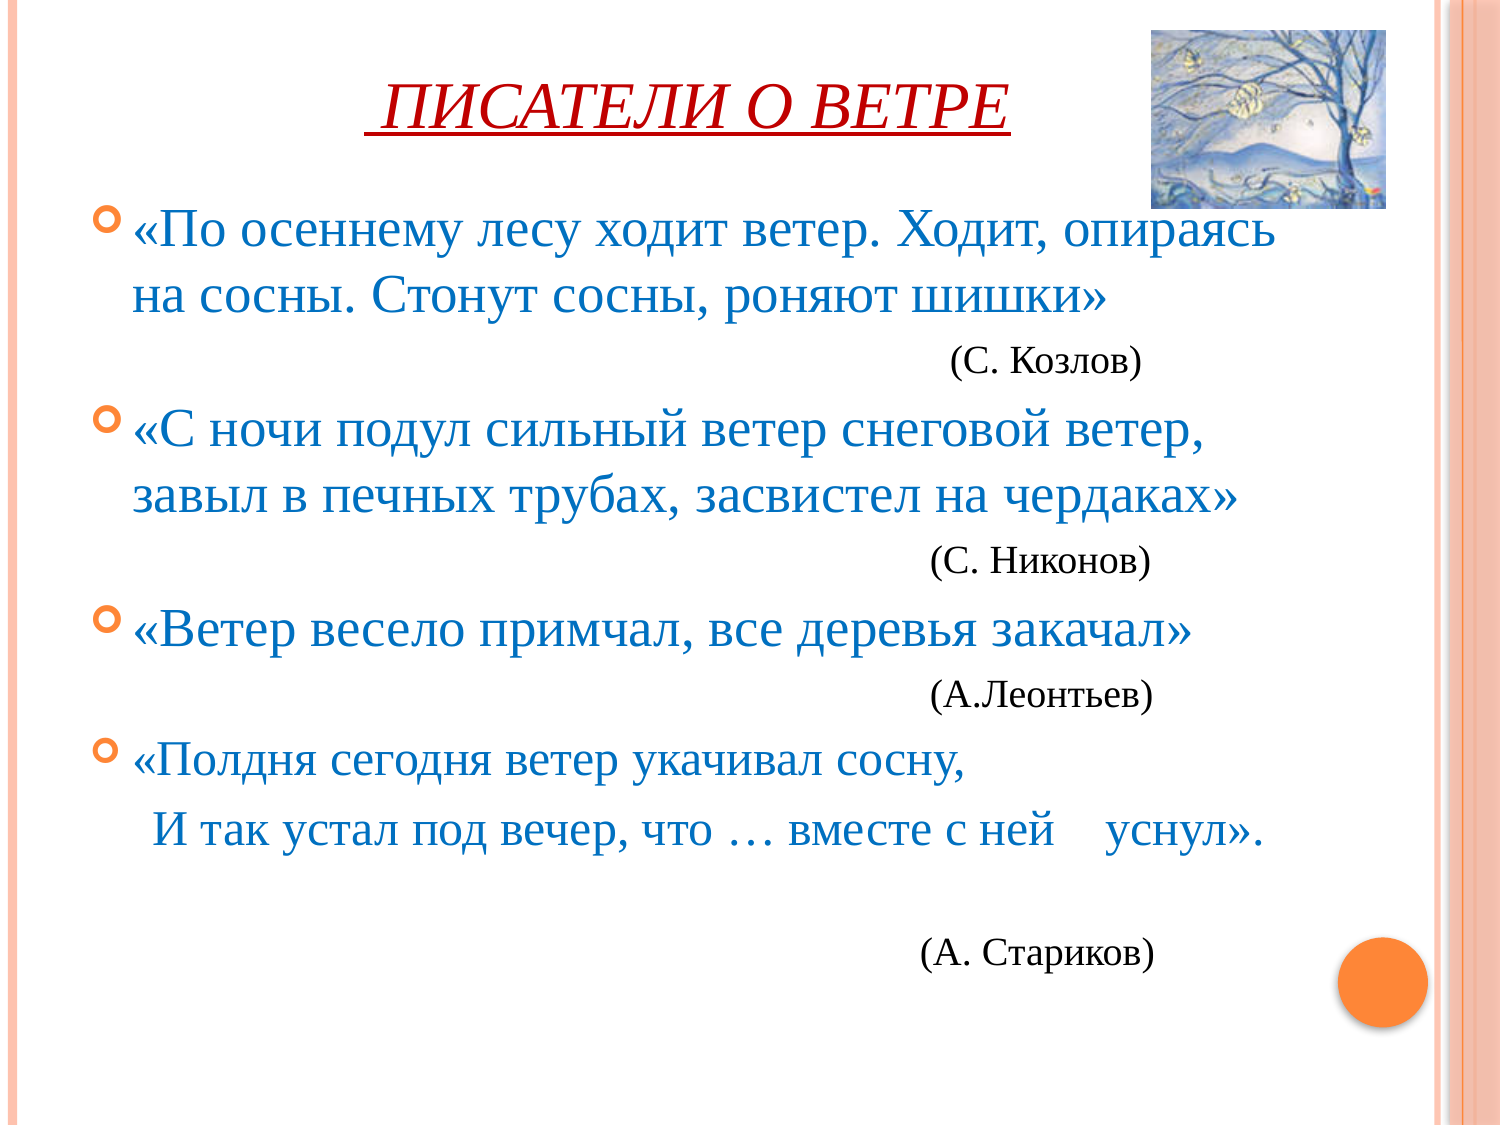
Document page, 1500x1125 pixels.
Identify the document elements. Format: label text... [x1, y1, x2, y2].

list «По осеннему лесу ходит ветер. Ходит, опираясь на сосны. Стонут сосны, роняют шишки» (С. Козлов) «С ночи подул сильный ветер снеговой ветер, завыл в печных трубах, засвистел на чердаках» (С. Никонов) «Ветер весело примчал, все деревья закачал» (А.Леонтьев) «Полдня сегодня ветер укачивал сосну, И так устал под вечер, что … вместе с ней уснул». (А. Стариков) [75, 184, 1300, 1062]
picture [1151, 30, 1387, 210]
title ПИСАТЕЛИ О ВЕТРЕ [75, 45, 1145, 149]
